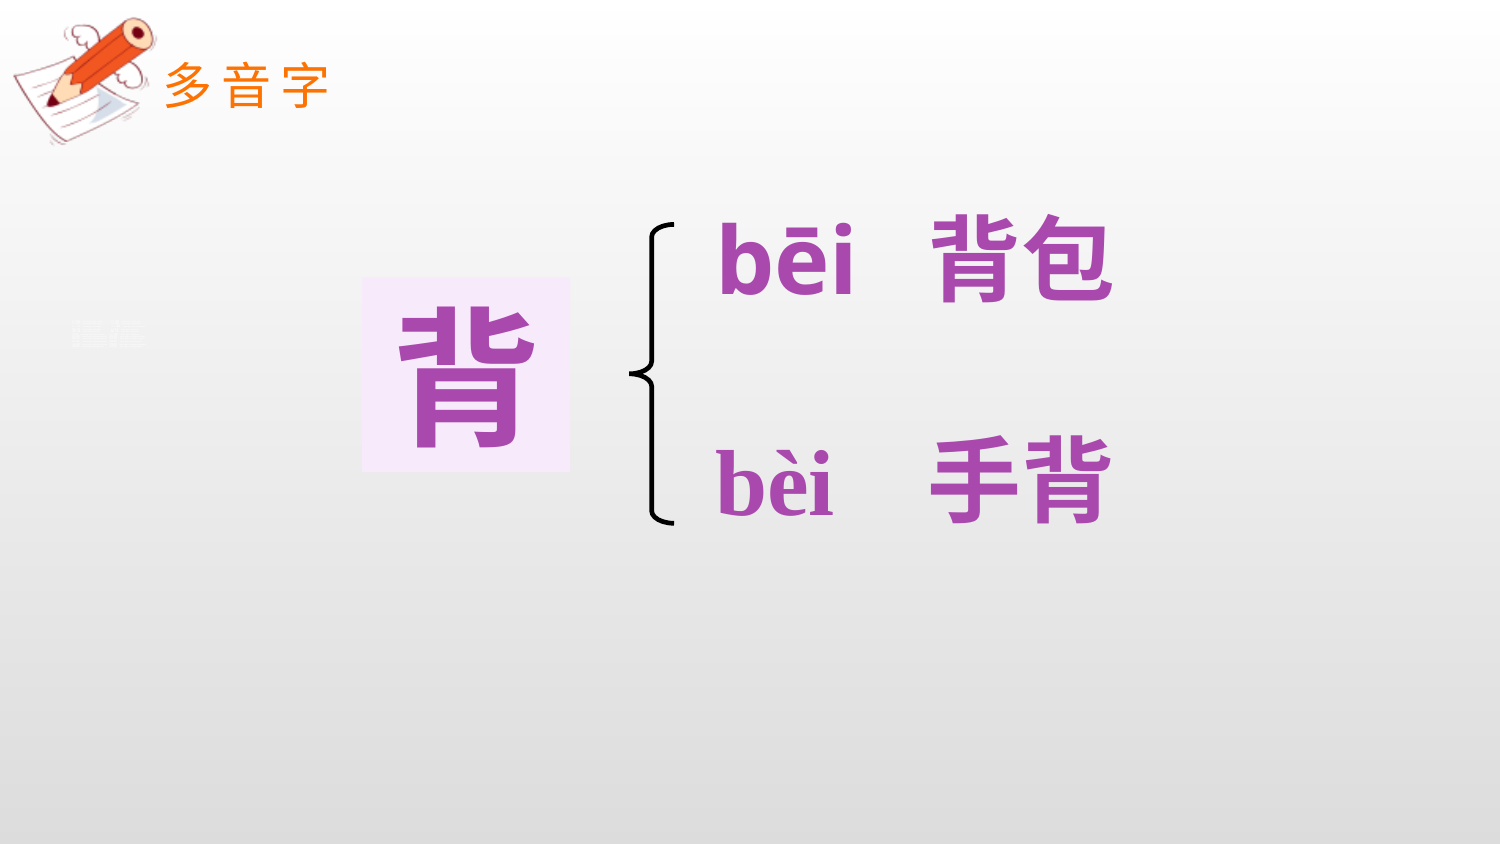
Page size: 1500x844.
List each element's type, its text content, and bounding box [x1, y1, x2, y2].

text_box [362, 224, 675, 524]
text_box bèi 手背 [703, 416, 1156, 541]
text_box bēi 背包 [703, 195, 1156, 320]
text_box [6, 0, 354, 164]
